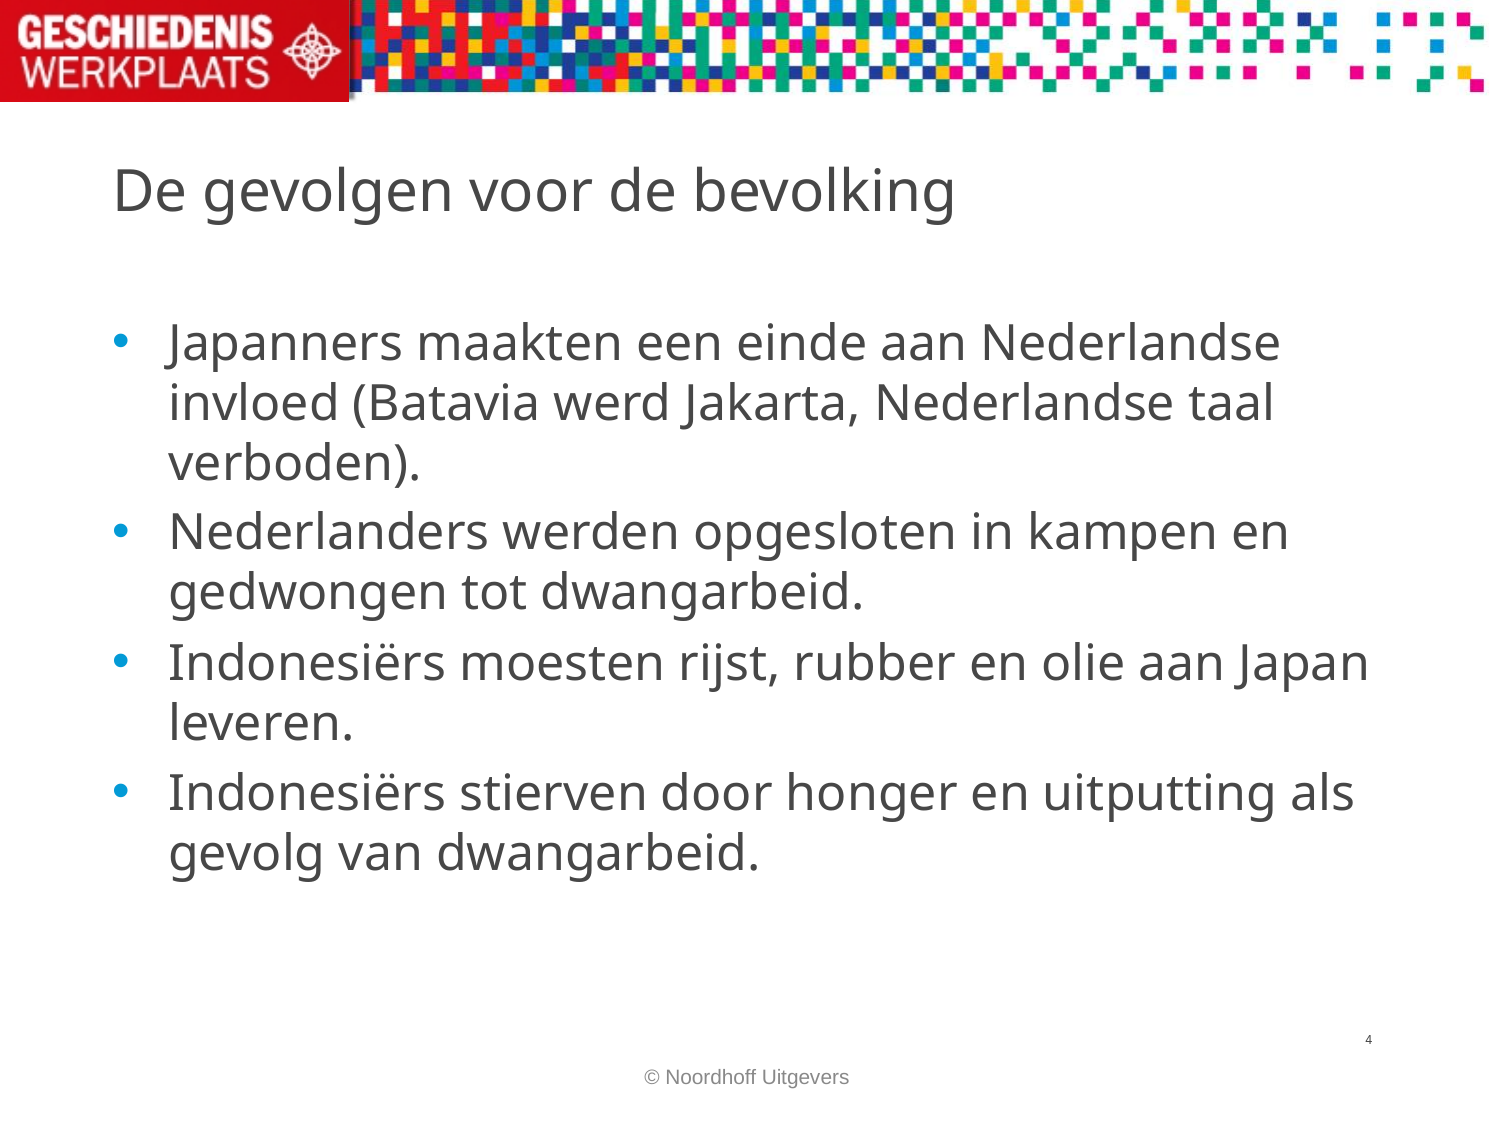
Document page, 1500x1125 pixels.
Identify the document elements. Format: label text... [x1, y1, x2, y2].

list Japanners maakten een einde aan Nederlandse invloed (Batavia werd Jakarta, Nederlandse taal verboden). Nederlanders werden opgesloten in kampen en gedwongen tot dwangarbeid. Indonesiërs moesten rijst, rubber en olie aan Japan leveren. Indonesiërs stierven door honger en uitputting als gevolg van dwangarbeid. [112, 302, 1409, 1024]
text_box © Noordhoff Uitgevers [512, 1045, 988, 1106]
title De gevolgen voor de bevolking [112, 145, 1401, 256]
picture [0, 0, 1500, 1125]
slide_number 4 [1325, 1025, 1388, 1063]
